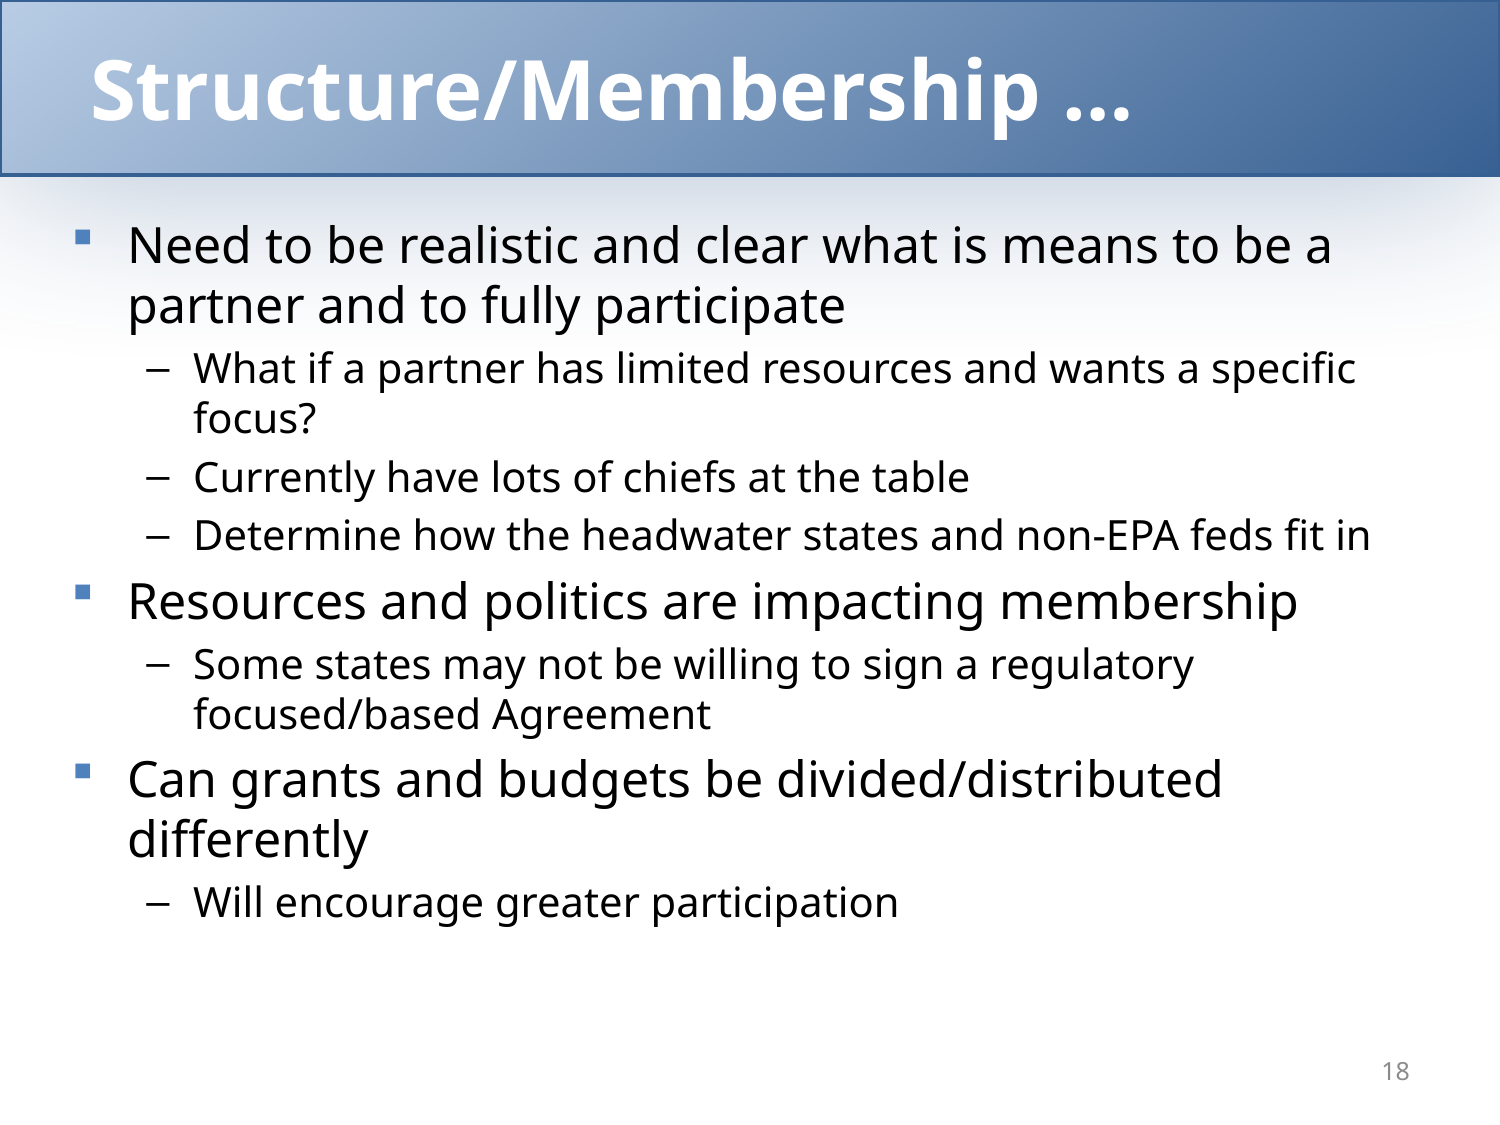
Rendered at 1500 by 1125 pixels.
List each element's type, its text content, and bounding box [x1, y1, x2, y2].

title Structure/Membership … [75, 0, 1350, 175]
list Need to be realistic and clear what is means to be a partner and to fully participate What if a partner has limited resources and wants a specific focus? Currently have lots of chiefs at the table Determine how the headwater states and non-EPA feds fit in Resources and politics are impacting membership Some states may not be willing to sign a regulatory focused/based Agreement Can grants and budgets be divided/distributed differently Will encourage greater participation [56, 206, 1465, 1103]
slide_number 18 [1074, 1042, 1425, 1103]
